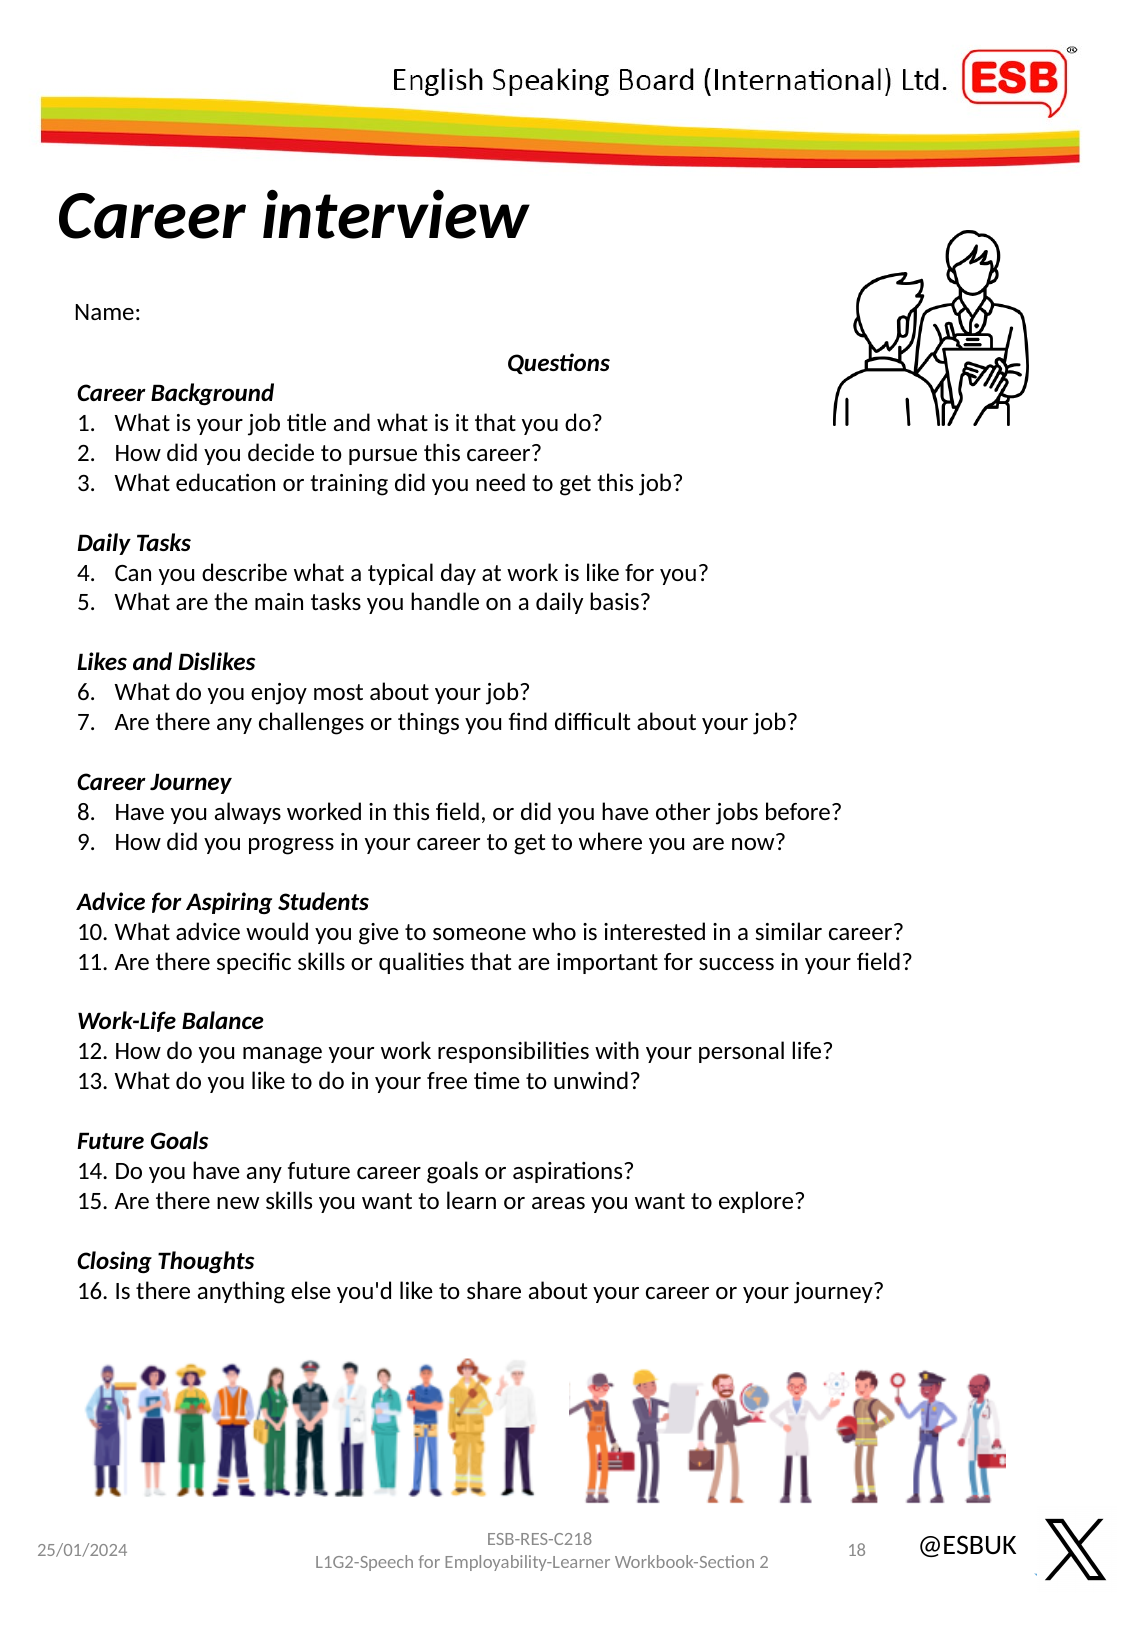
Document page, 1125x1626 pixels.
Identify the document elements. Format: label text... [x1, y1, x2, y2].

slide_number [22, 1506, 276, 1593]
picture [0, 1, 1125, 438]
picture [1034, 1506, 1117, 1593]
slide_number 18 [697, 1511, 882, 1593]
picture [569, 1360, 1006, 1511]
text_box Name: [58, 280, 798, 341]
picture [82, 1350, 556, 1508]
title Career interview [42, 151, 1014, 281]
text_box Questions Career Background What is your job title and what is it that you do? How did you decide to pursue this career? What education or training did you need to get this job? Daily Tasks Can you describe what a typical day at work is like for you? What are the main tasks you handle on a daily basis? Likes and Dislikes What do you enjoy most about your job? Are there any challenges or things you find difficult about your job? Career Journey Have you always worked in this field, or did you have other jobs before? How did you progress in your career to get to where you are now? Advice for Aspiring Students What advice would you give to someone who is interested in a similar career? Are there specific skills or qualities that are important for success in your field? Work-Life Balance How do you manage your work responsibilities with your personal life? What do you like to do in your free time to unwind? Future Goals Do you have any future career goals or aspirations? Are there new skills you want to learn or areas you want to explore? Closing Thoughts Is there anything else you'd like to share about your career or your journey? [61, 338, 1056, 1320]
footer ESB-RES-C218 L1G2-Speech for Employability-Learner Workbook-Section 2 [296, 1506, 697, 1593]
